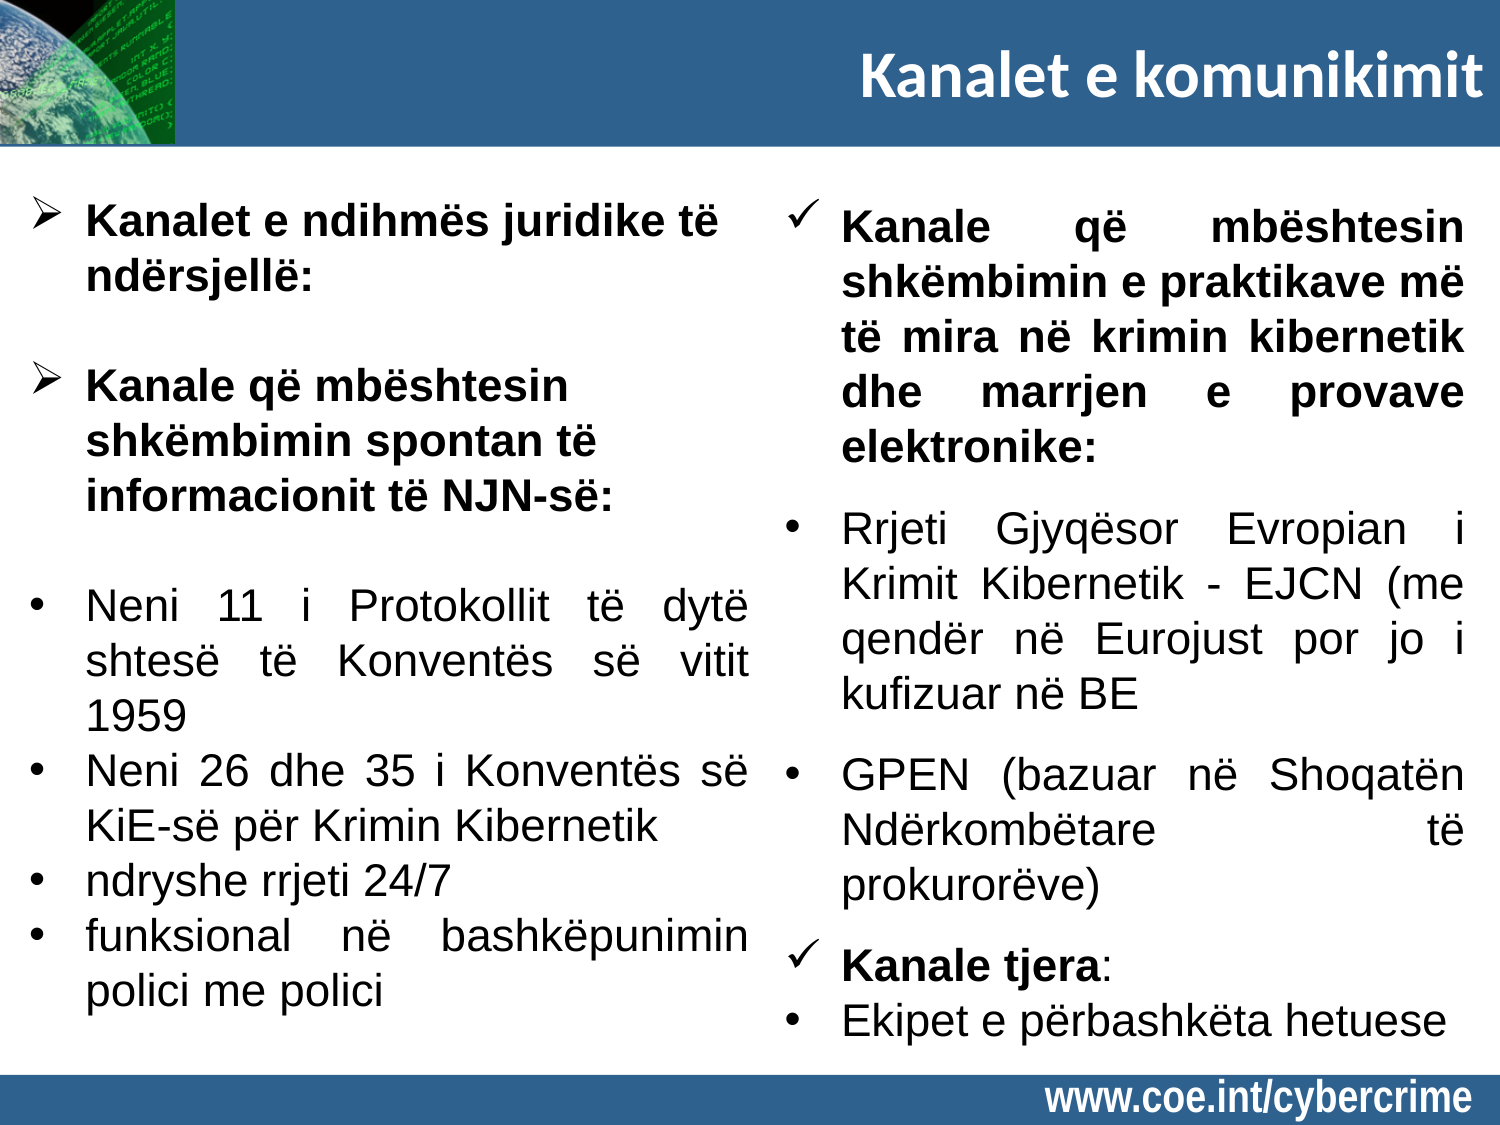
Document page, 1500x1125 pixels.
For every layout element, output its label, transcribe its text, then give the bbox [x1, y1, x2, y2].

text_box [0, 1073, 1030, 1125]
picture [0, 0, 175, 144]
text_box Kanalet e komunikimit [177, 0, 1500, 149]
text_box Kanalet e ndihmës juridike të ndërsjellë: Kanale që mbështesin shkëmbimin spontan të informacionit të NJN-së: Neni 11 i Protokollit të dytë shtesë të Konventës së vitit 1959 Neni 26 dhe 35 i Konventës së KiE-së për Krimin Kibernetik ndryshe rrjeti 24/7 funksional në bashkëpunimin polici me polici [14, 183, 765, 1079]
text_box www.coe.int/cybercrime [1030, 1059, 1500, 1125]
text_box Kanale që mbështesin shkëmbimin e praktikave më të mira në krimin kibernetik dhe marrjen e provave elektronike: Rrjeti Gjyqësor Evropian i Krimit Kibernetik - EJCN (me qendër në Eurojust por jo i kufizuar në BE GPEN (bazuar në Shoqatën Ndërkombëtare të prokurorëve) Kanale tjera: Ekipet e përbashkëta hetuese [769, 188, 1480, 1054]
